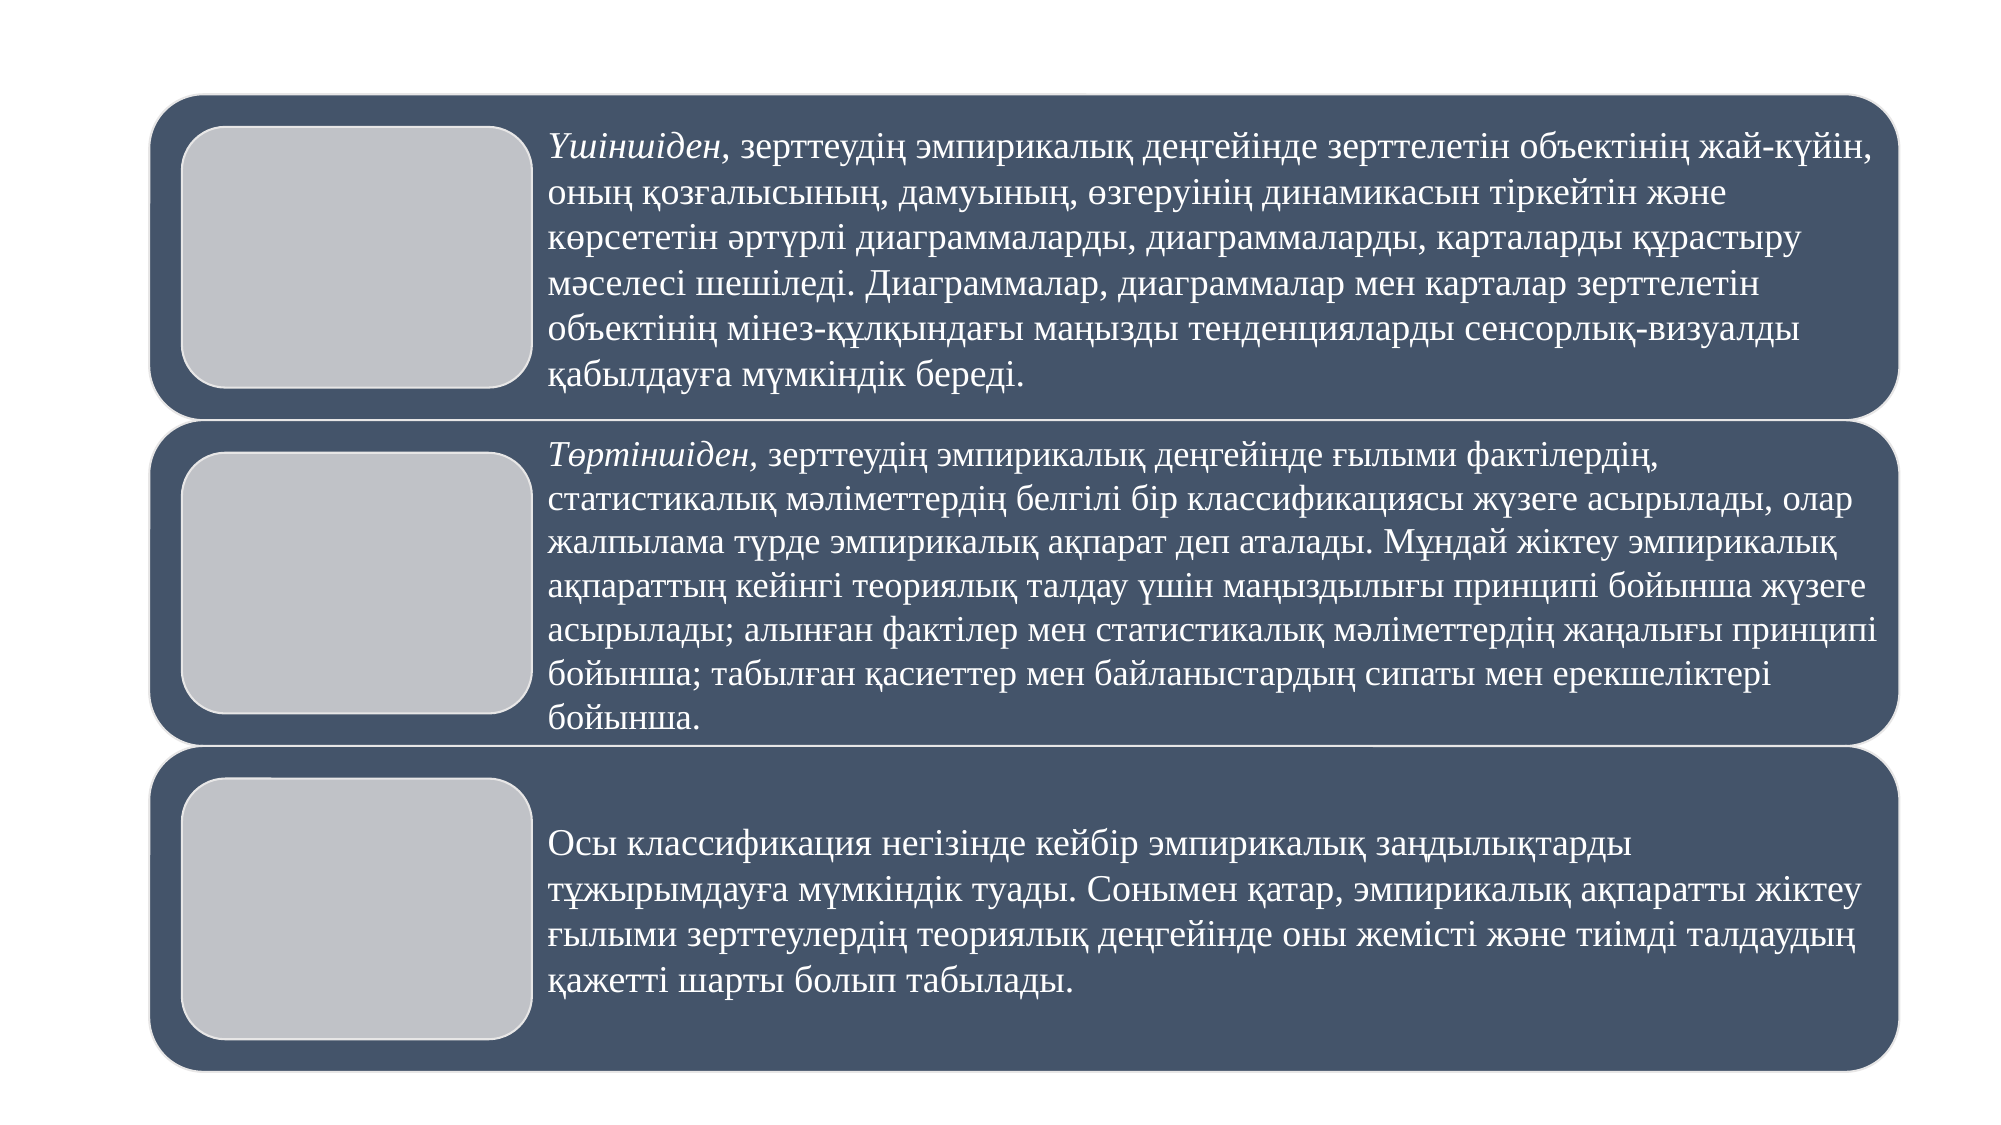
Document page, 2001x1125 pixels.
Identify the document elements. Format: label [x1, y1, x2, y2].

list [149, 94, 1900, 1072]
